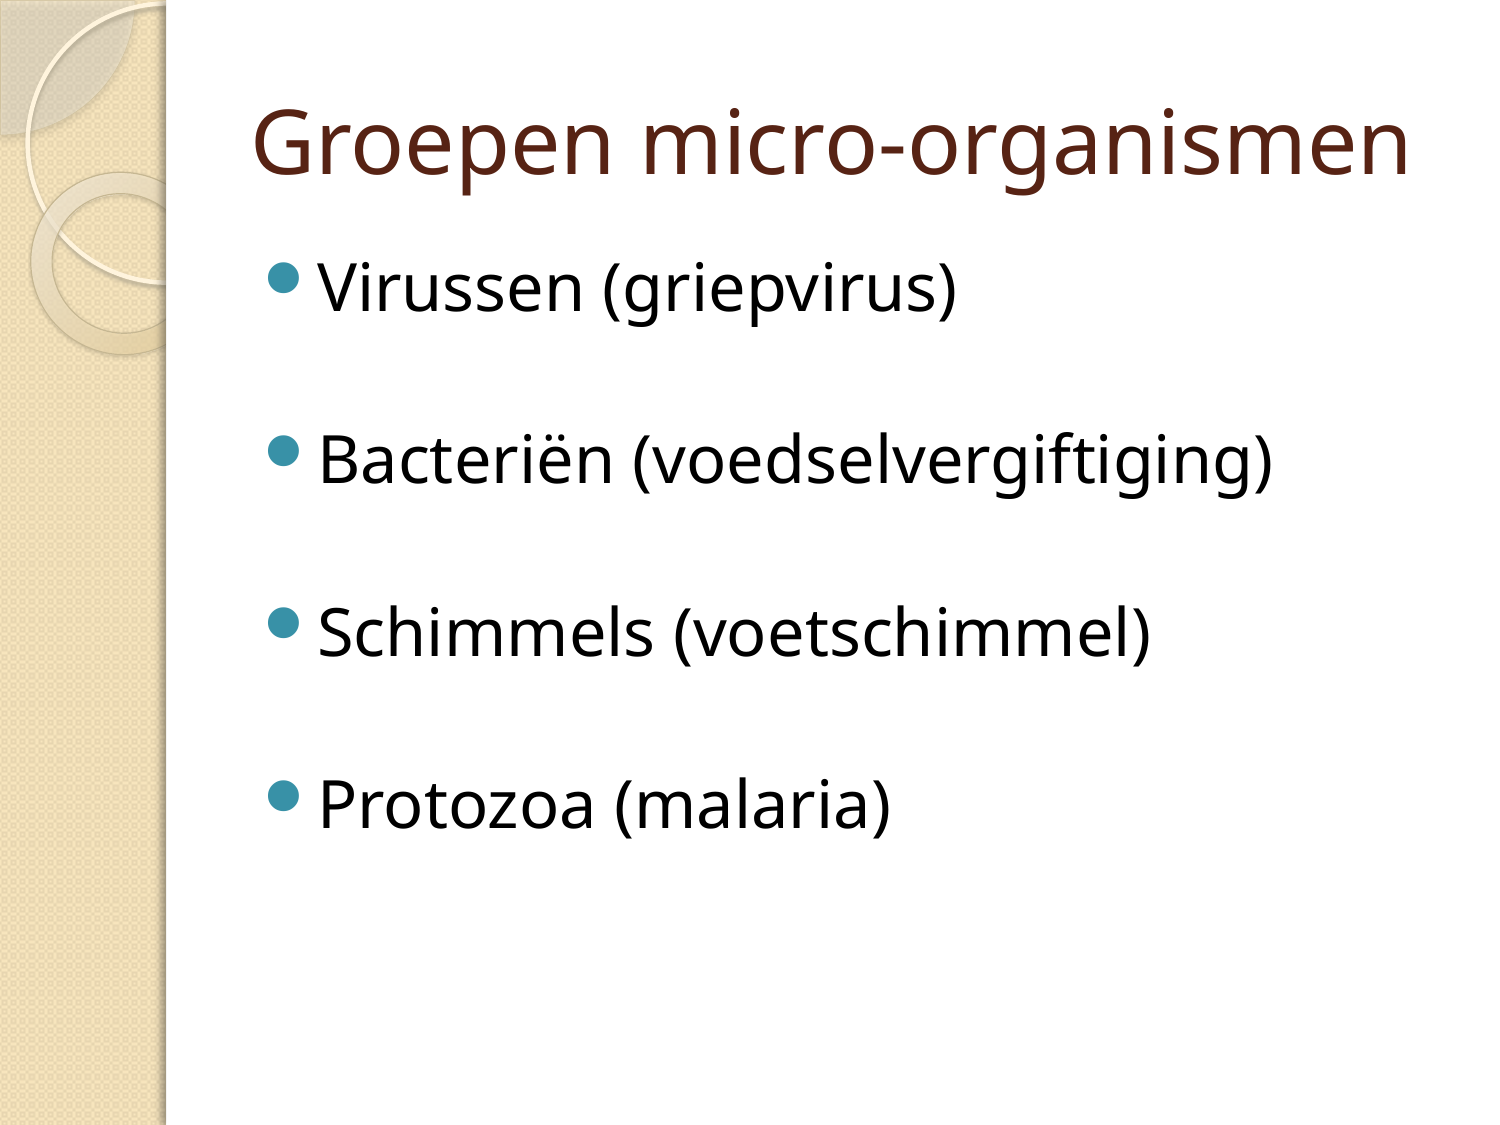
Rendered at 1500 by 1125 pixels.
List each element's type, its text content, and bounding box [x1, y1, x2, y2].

title Groepen micro-organismen [235, 45, 1466, 233]
list Virussen (griepvirus) Bacteriën (voedselvergiftiging) Schimmels (voetschimmel) Protozoa (malaria) [235, 237, 1466, 1025]
